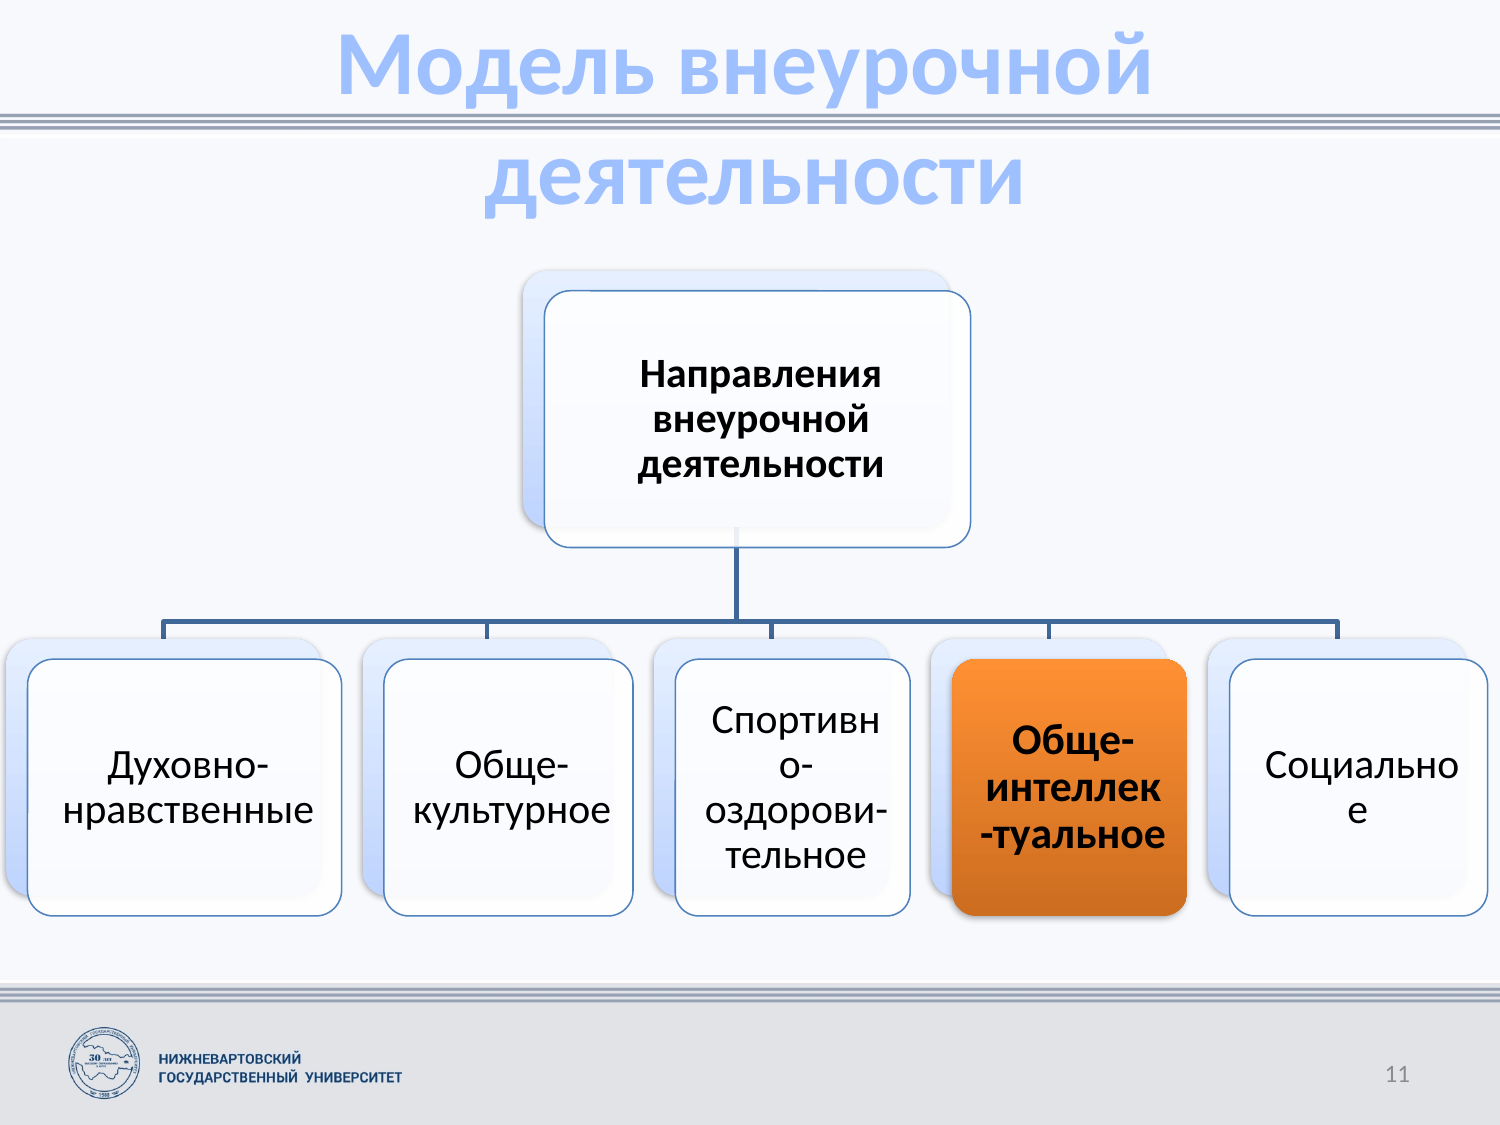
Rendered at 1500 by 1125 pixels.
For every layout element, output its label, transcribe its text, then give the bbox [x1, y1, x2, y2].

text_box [5, 184, 1489, 1059]
text_box Модель внеурочной деятельности [76, 0, 1436, 181]
slide_number 11 [1074, 1067, 1425, 1103]
picture [0, 0, 1500, 1125]
